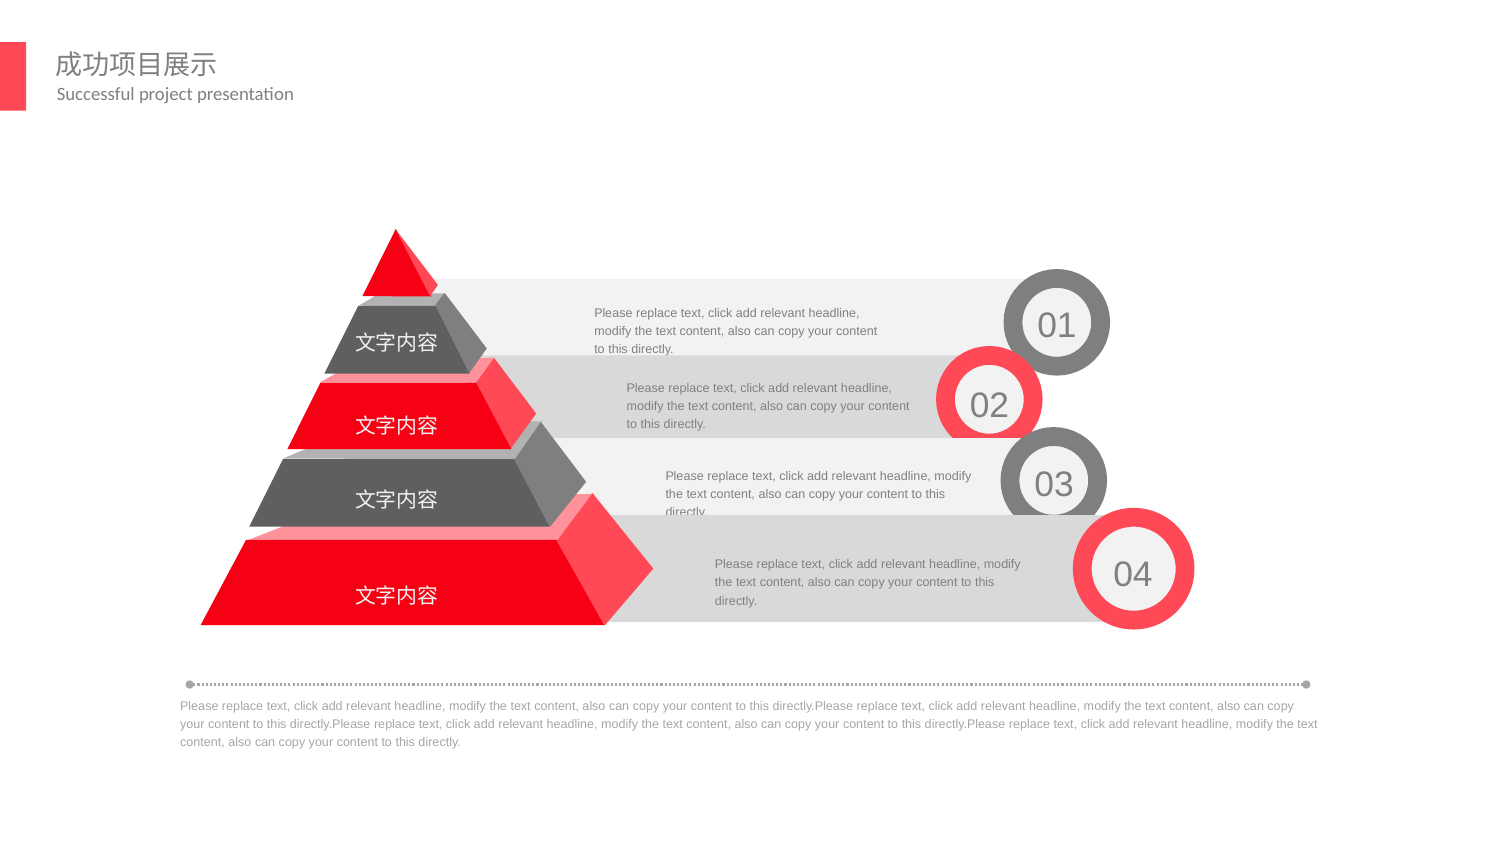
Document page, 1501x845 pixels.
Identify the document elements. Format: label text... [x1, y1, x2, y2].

text_box Please replace text, click add relevant headline, modify the text content, also can copy your content to this directly.Please replace text, click add relevant headline, modify the text content, also can copy your content to this directly.Please replace text, click add relevant headline, modify the text content, also can copy your content to this directly.Please replace text, click add relevant headline, modify the text content, also can copy your content to this directly. [180, 695, 1322, 749]
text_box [654, 436, 1098, 515]
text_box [654, 278, 1101, 367]
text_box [200, 228, 654, 626]
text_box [654, 355, 1034, 436]
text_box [654, 515, 1186, 623]
